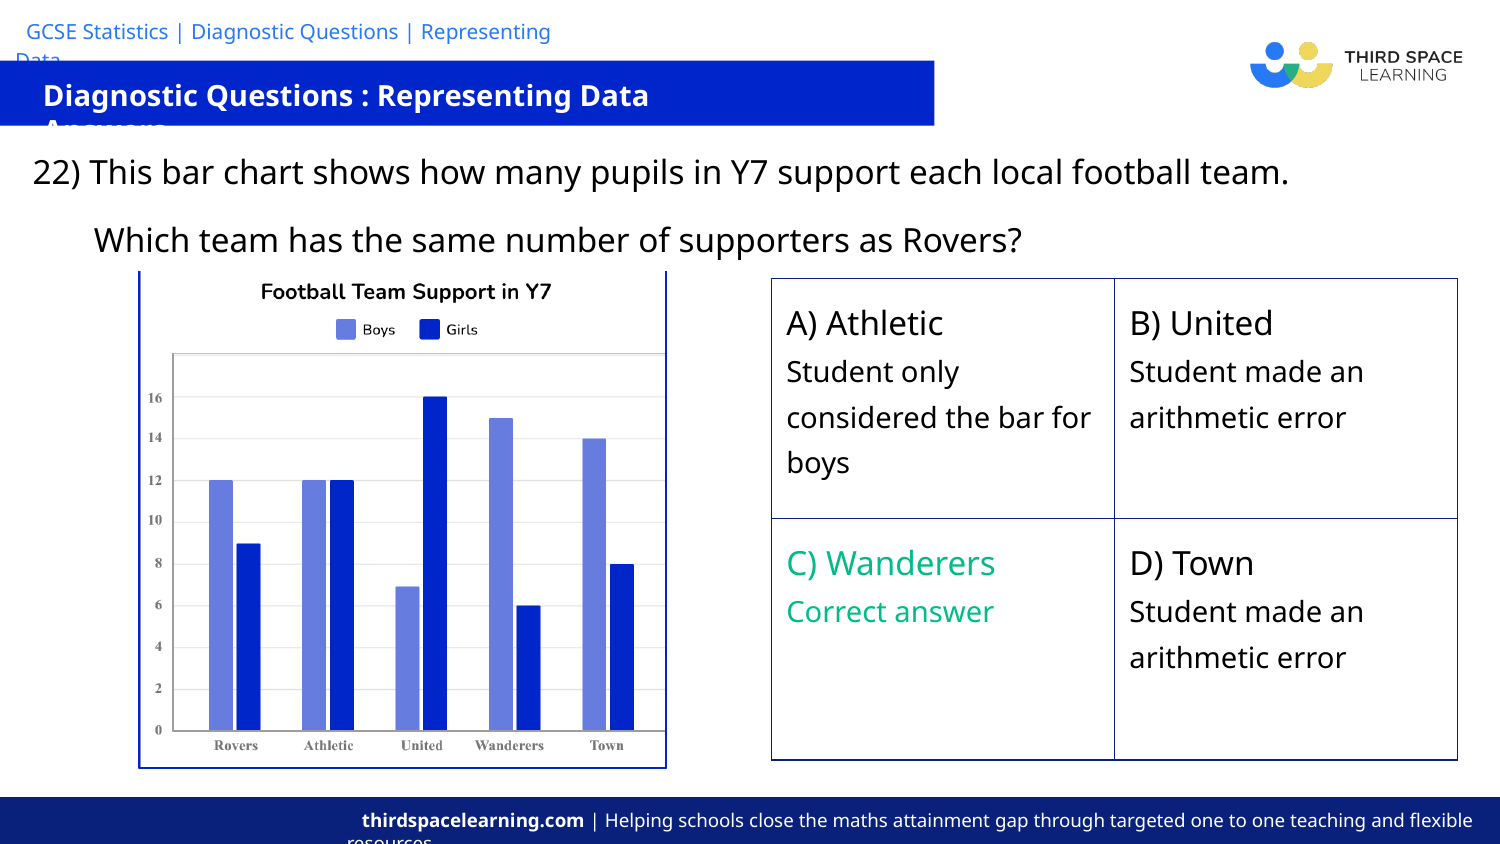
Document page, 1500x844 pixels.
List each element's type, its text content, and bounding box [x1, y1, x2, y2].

table_cell C) Wanderers Correct answer [772, 519, 1114, 759]
picture [138, 265, 667, 770]
table_header 22) This bar chart shows how many pupils in Y7 support each local football team. Which team has the same number of supporters as Rovers? [19, 142, 1474, 269]
table_cell D) Town Student made an arithmetic error [1115, 519, 1457, 759]
table_header A) Athletic Student only considered the bar for boys [772, 279, 1114, 518]
picture [1250, 33, 1465, 99]
table_header B) United Student made an arithmetic error [1115, 279, 1457, 518]
text_box Diagnostic Questions : Representing Data Answers [27, 61, 778, 162]
